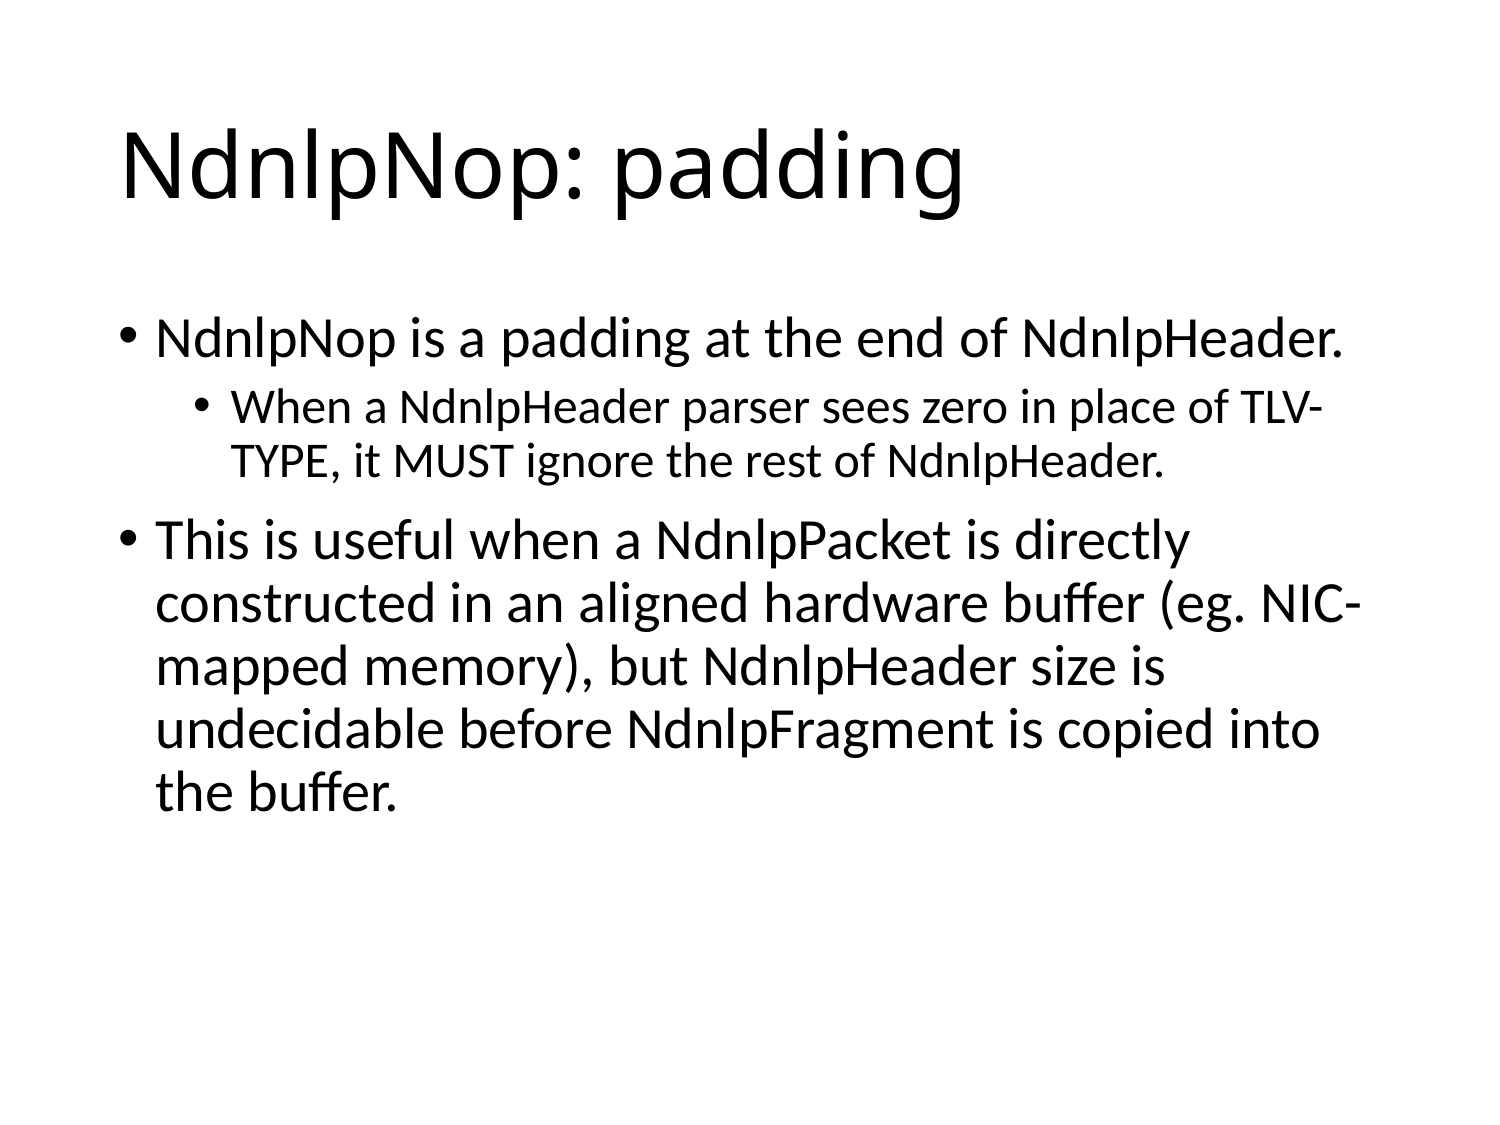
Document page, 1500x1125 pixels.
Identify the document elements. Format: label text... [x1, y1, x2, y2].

title NdnlpNop: padding [103, 59, 1397, 278]
list NdnlpNop is a padding at the end of NdnlpHeader. When a NdnlpHeader parser sees zero in place of TLV-TYPE, it MUST ignore the rest of NdnlpHeader. This is useful when a NdnlpPacket is directly constructed in an aligned hardware buffer (eg. NIC-mapped memory), but NdnlpHeader size is undecidable before NdnlpFragment is copied into the buffer. [103, 299, 1397, 1014]
